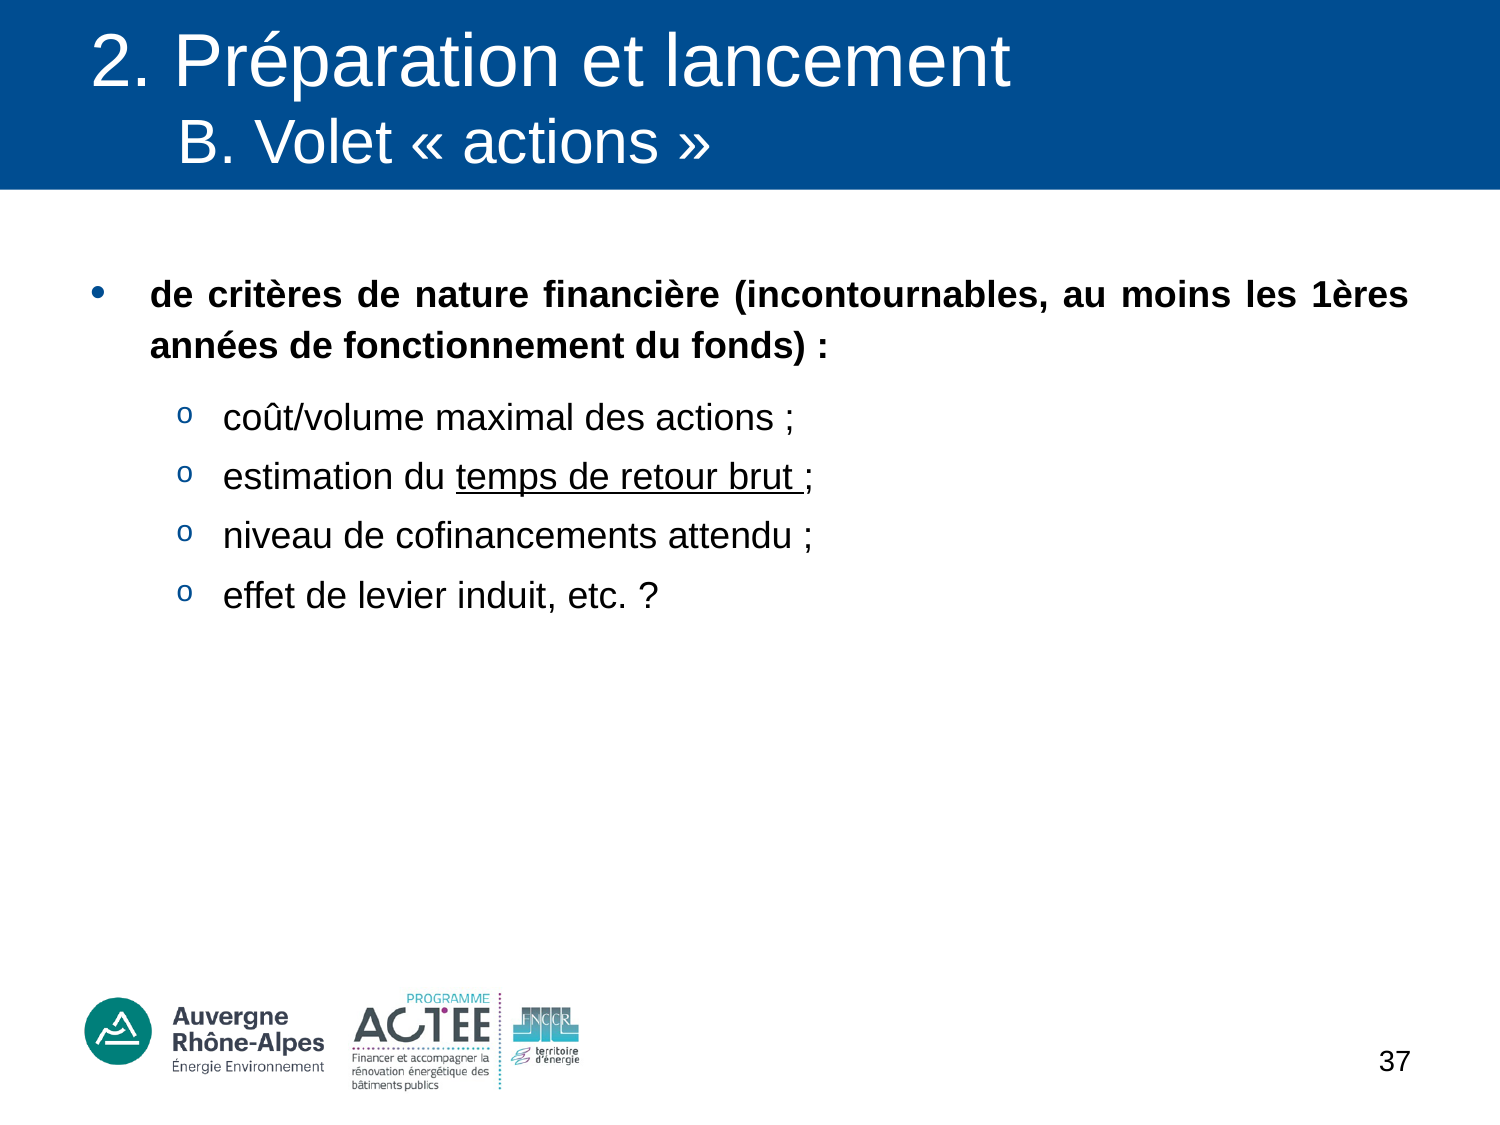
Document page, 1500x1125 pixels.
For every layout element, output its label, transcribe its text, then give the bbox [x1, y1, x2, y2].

title 2. Préparation et lancement B. Volet « actions » [74, 0, 1426, 188]
picture [348, 987, 586, 1094]
list de critères de nature financière (incontournables, au moins les 1ères années de fonctionnement du fonds) : coût/volume maximal des actions ; estimation du temps de retour brut ; niveau de cofinancements attendu ; effet de levier induit, etc. ? [74, 255, 1426, 965]
picture [76, 987, 337, 1085]
